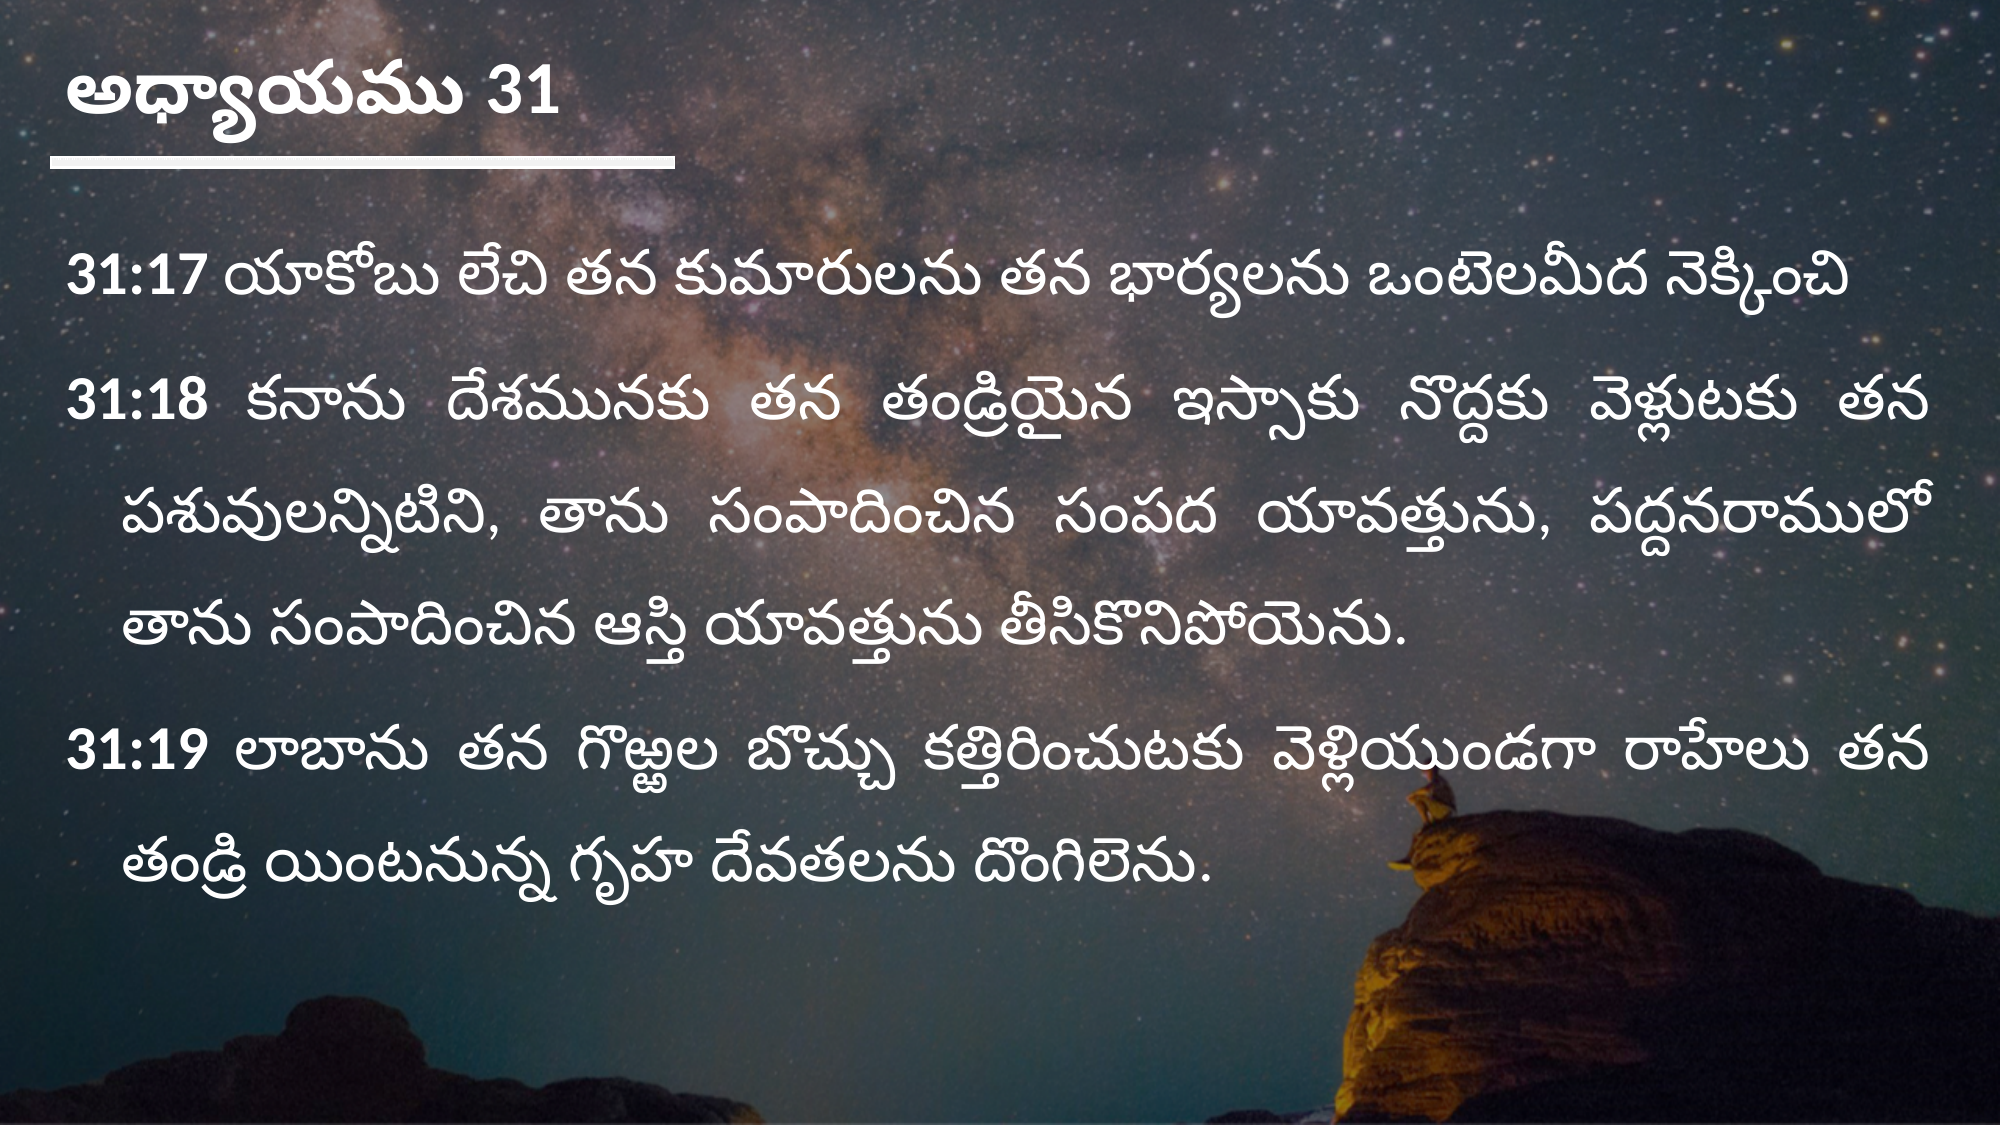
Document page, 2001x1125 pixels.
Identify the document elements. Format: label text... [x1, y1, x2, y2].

list 31:17 యాకోబు లేచి తన కుమారులను తన భార్యలను ఒంటెలమీద నెక్కించి 31:18 కనాను దేశమునకు తన తండ్రియైన ఇస్సాకు నొద్దకు వెళ్లుటకు తన పశువులన్నిటిని, తాను సంపాదించిన సంపద యావత్తును, పద్దనరాములో తాను సంపాదించిన ఆస్తి యావత్తును తీసికొనిపోయెను. 31:19 లాబాను తన గొఱ్ఱల బొచ్చు కత్తిరించుటకు వెళ్లియుండగా రాహేలు తన తండ్రి యింటనున్న గృహ దేవతలను దొంగిలెను. [50, 187, 1946, 1063]
picture [0, 0, 2000, 1125]
title అధ్యాయము 31 [50, 0, 1925, 167]
